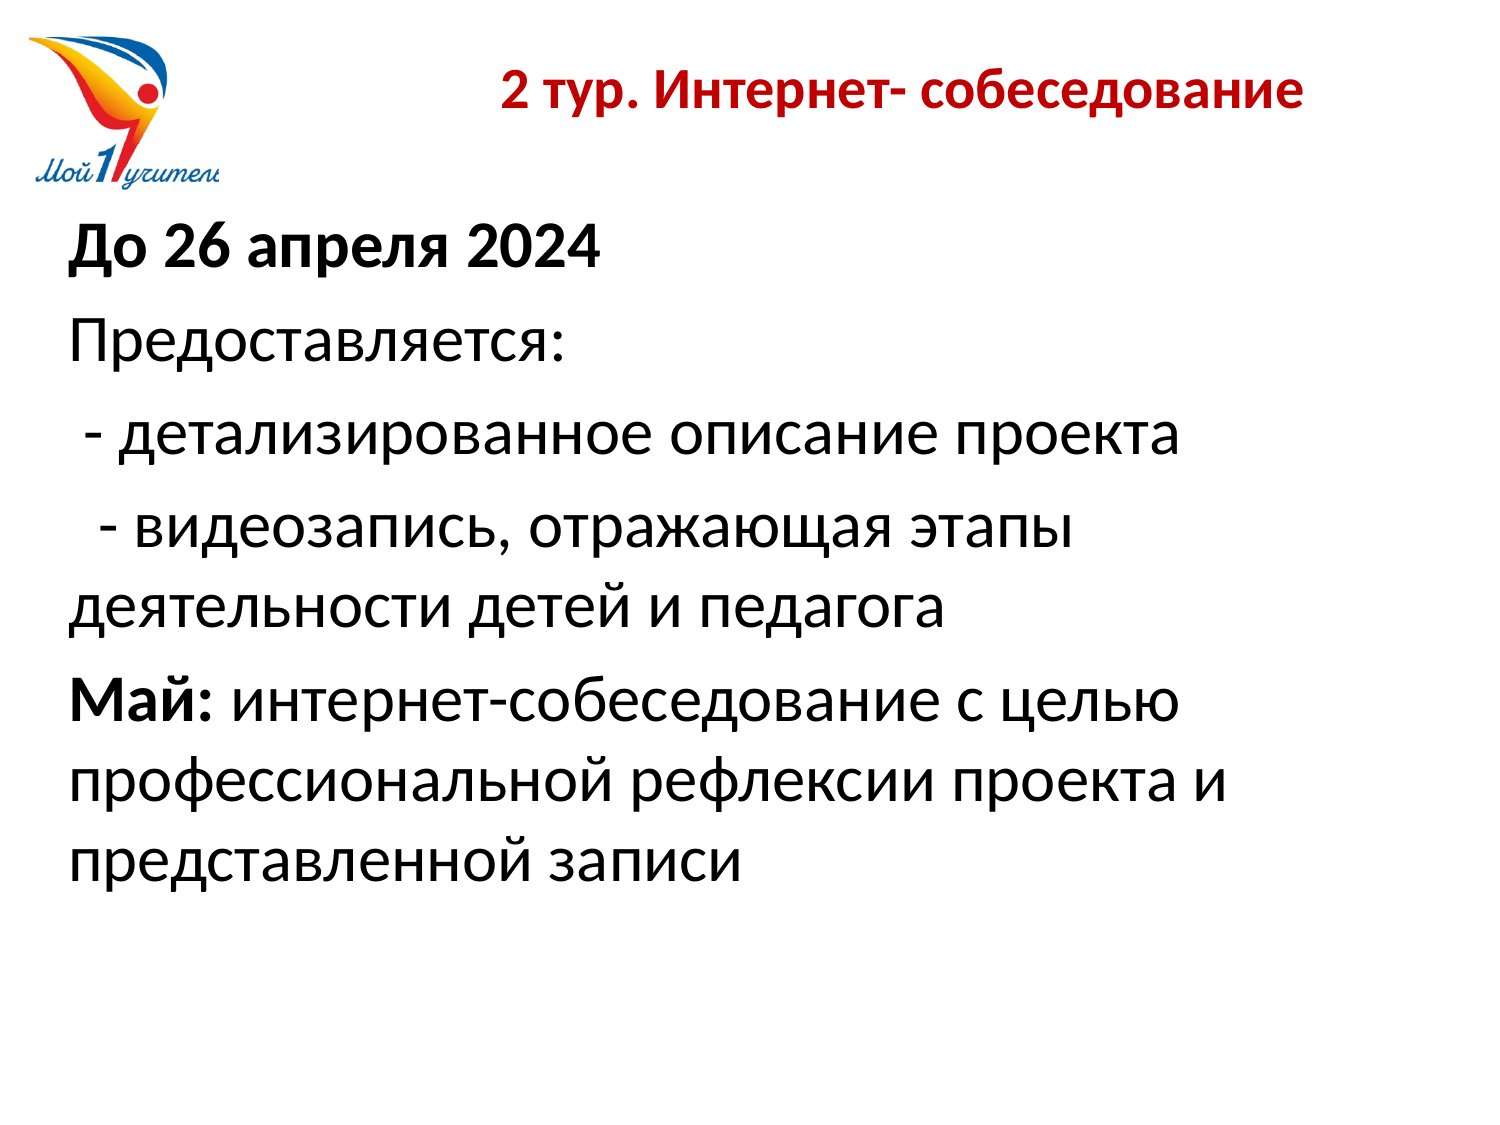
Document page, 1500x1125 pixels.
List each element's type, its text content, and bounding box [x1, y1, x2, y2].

text_box До 26 апреля 2024 Предоставляется: - детализированное описание проекта - видеозапись, отражающая этапы деятельности детей и педагога Май: интернет-собеседование с целью профессиональной рефлексии проекта и представленной записи [53, 193, 1471, 1003]
picture [29, 0, 219, 190]
text_box 2 тур. Интернет- собеседование [486, 42, 1388, 128]
